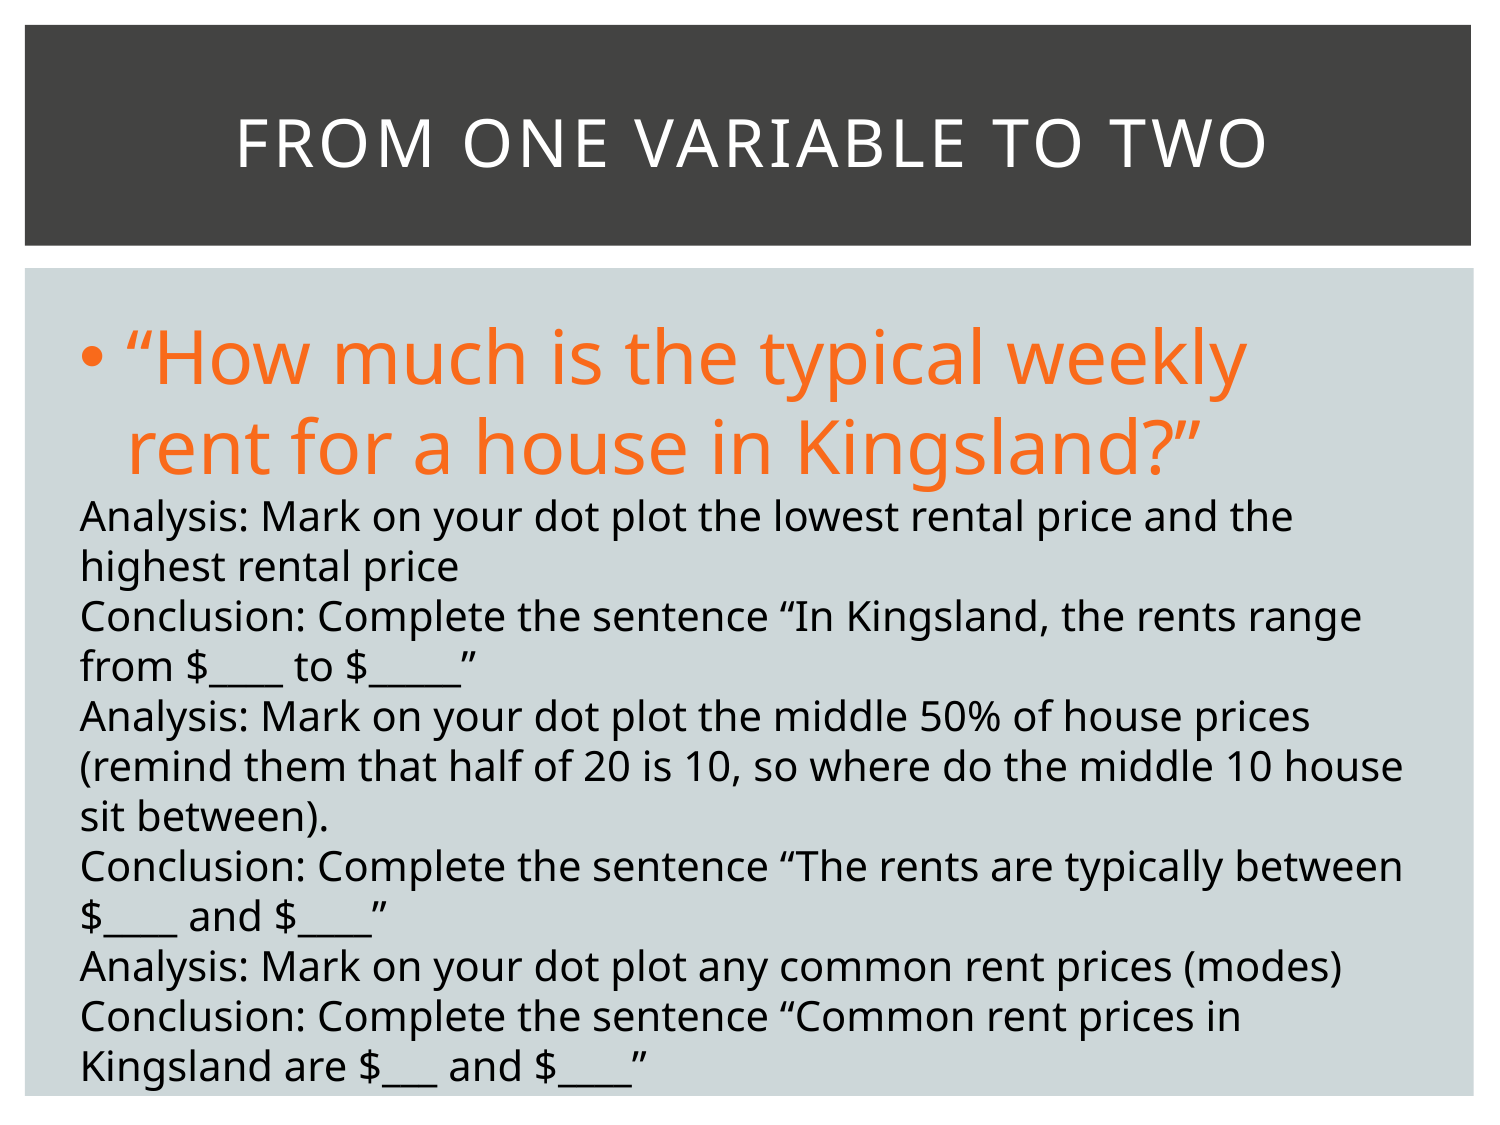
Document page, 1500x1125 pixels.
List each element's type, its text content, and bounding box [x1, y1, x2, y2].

text_box “How much is the typical weekly rent for a house in Kingsland?” Analysis: Mark on your dot plot the lowest rental price and the highest rental price Conclusion: Complete the sentence “In Kingsland, the rents range from $____ to $_____” Analysis: Mark on your dot plot the middle 50% of house prices (remind them that half of 20 is 10, so where do the middle 10 house sit between). Conclusion: Complete the sentence “The rents are typically between $____ and $____” Analysis: Mark on your dot plot any common rent prices (modes) Conclusion: Complete the sentence “Common rent prices in Kingsland are $___ and $____” [64, 302, 1424, 1098]
title FROM ONE variable to two [64, 54, 1440, 228]
